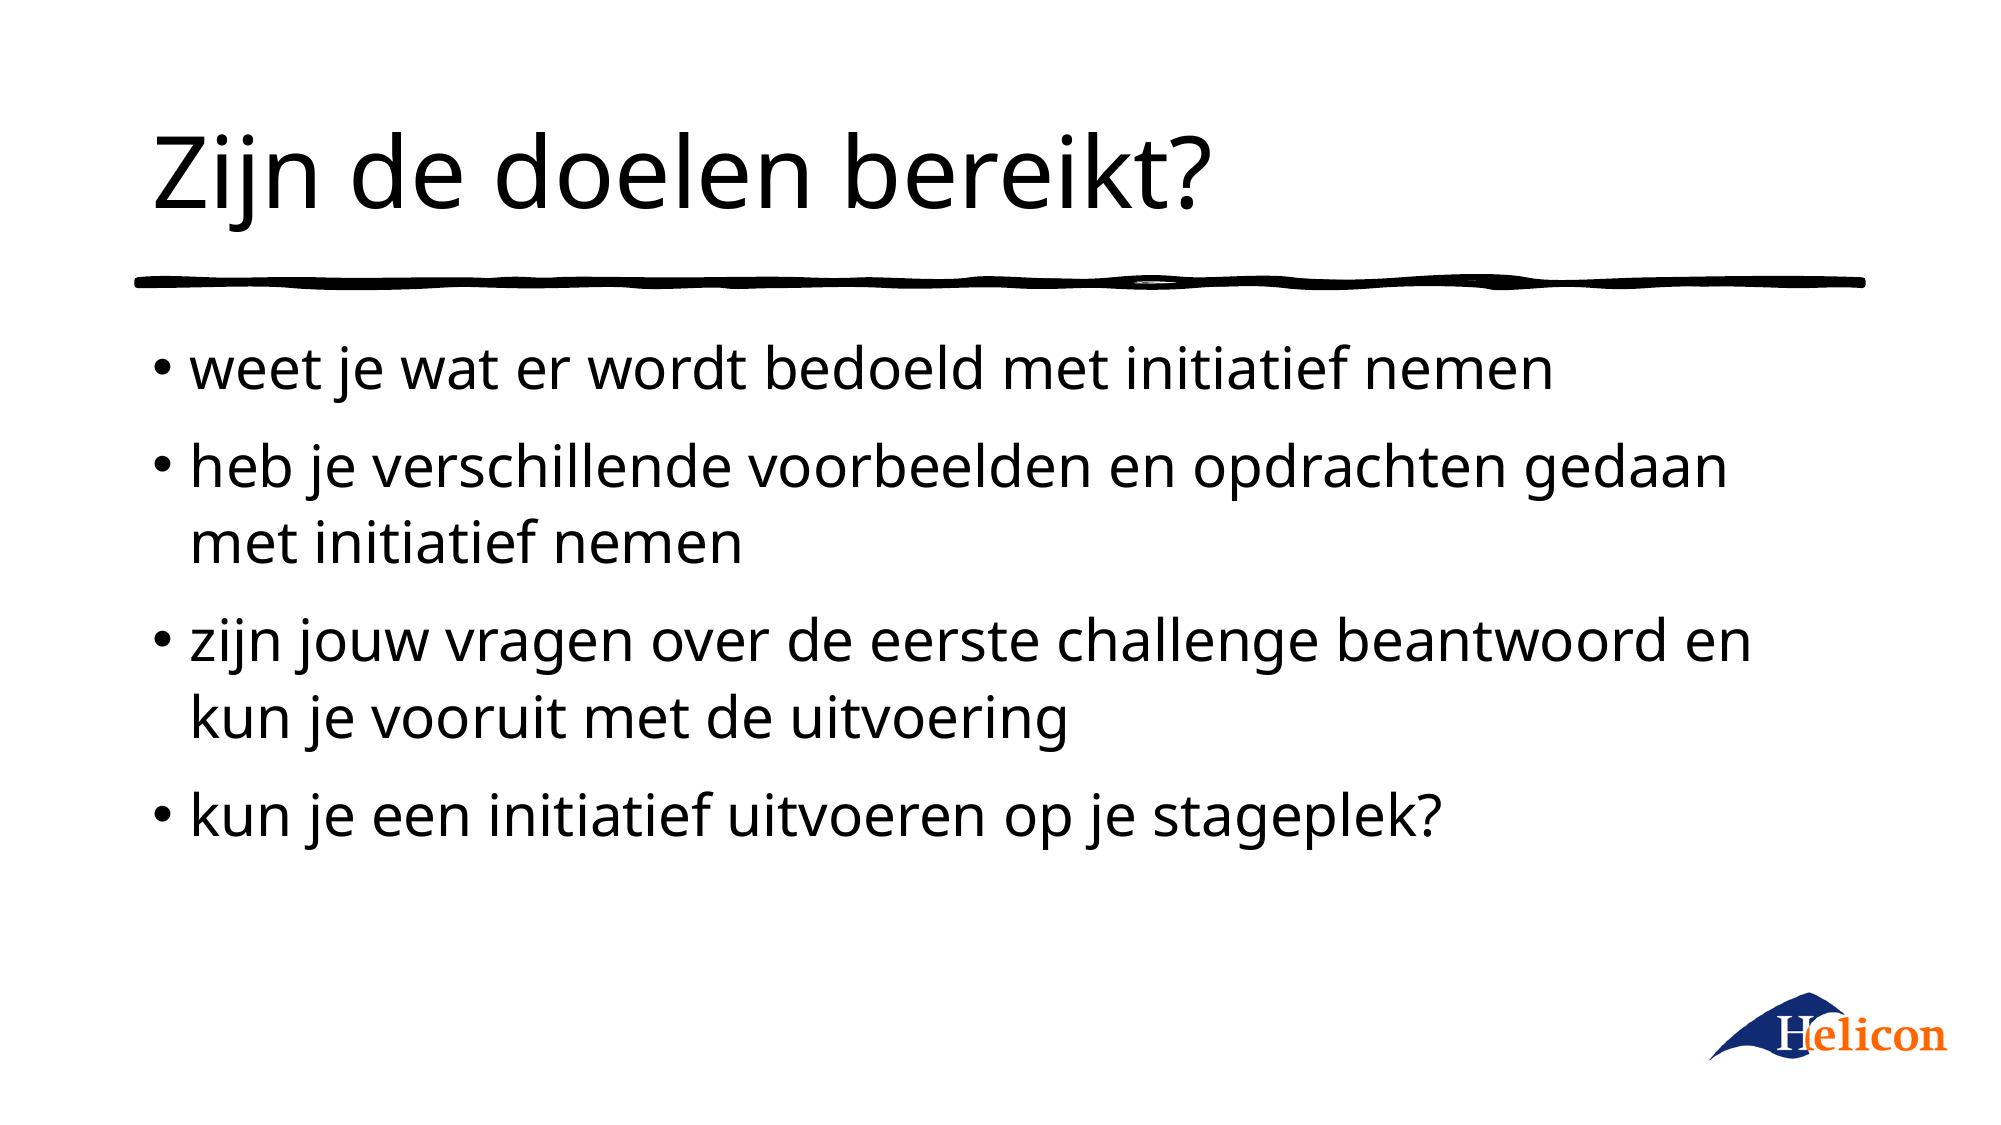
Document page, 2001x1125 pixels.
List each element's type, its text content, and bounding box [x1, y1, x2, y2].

list weet je wat er wordt bedoeld met initiatief nemen heb je verschillende voorbeelden en opdrachten gedaan met initiatief nemen zijn jouw vragen over de eerste challenge beantwoord en kun je vooruit met de uitvoering kun je een initiatief uitvoeren op je stageplek? [137, 316, 1863, 1014]
title Zijn de doelen bereikt? [137, 59, 1863, 278]
picture [1671, 952, 2000, 1125]
